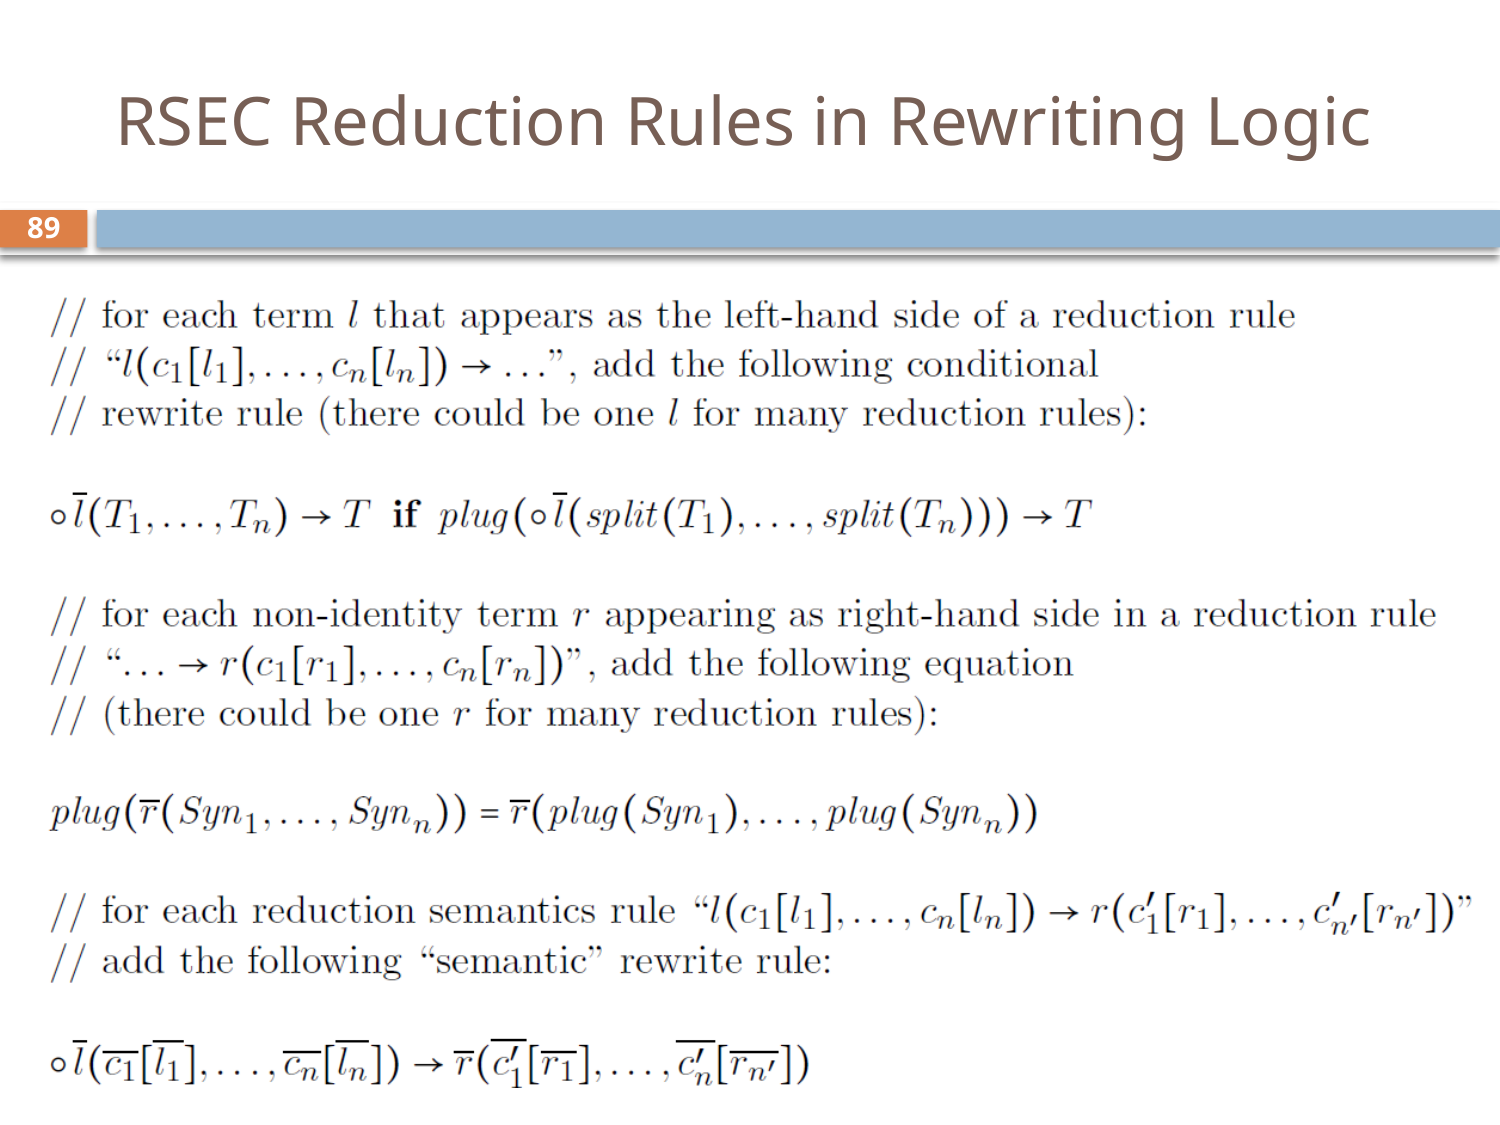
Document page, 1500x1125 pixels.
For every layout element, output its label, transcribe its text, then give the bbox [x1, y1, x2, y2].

title RSEC Reduction Rules in Rewriting Logic [100, 37, 1438, 200]
picture [37, 287, 1476, 1088]
slide_number 89 [0, 208, 88, 249]
